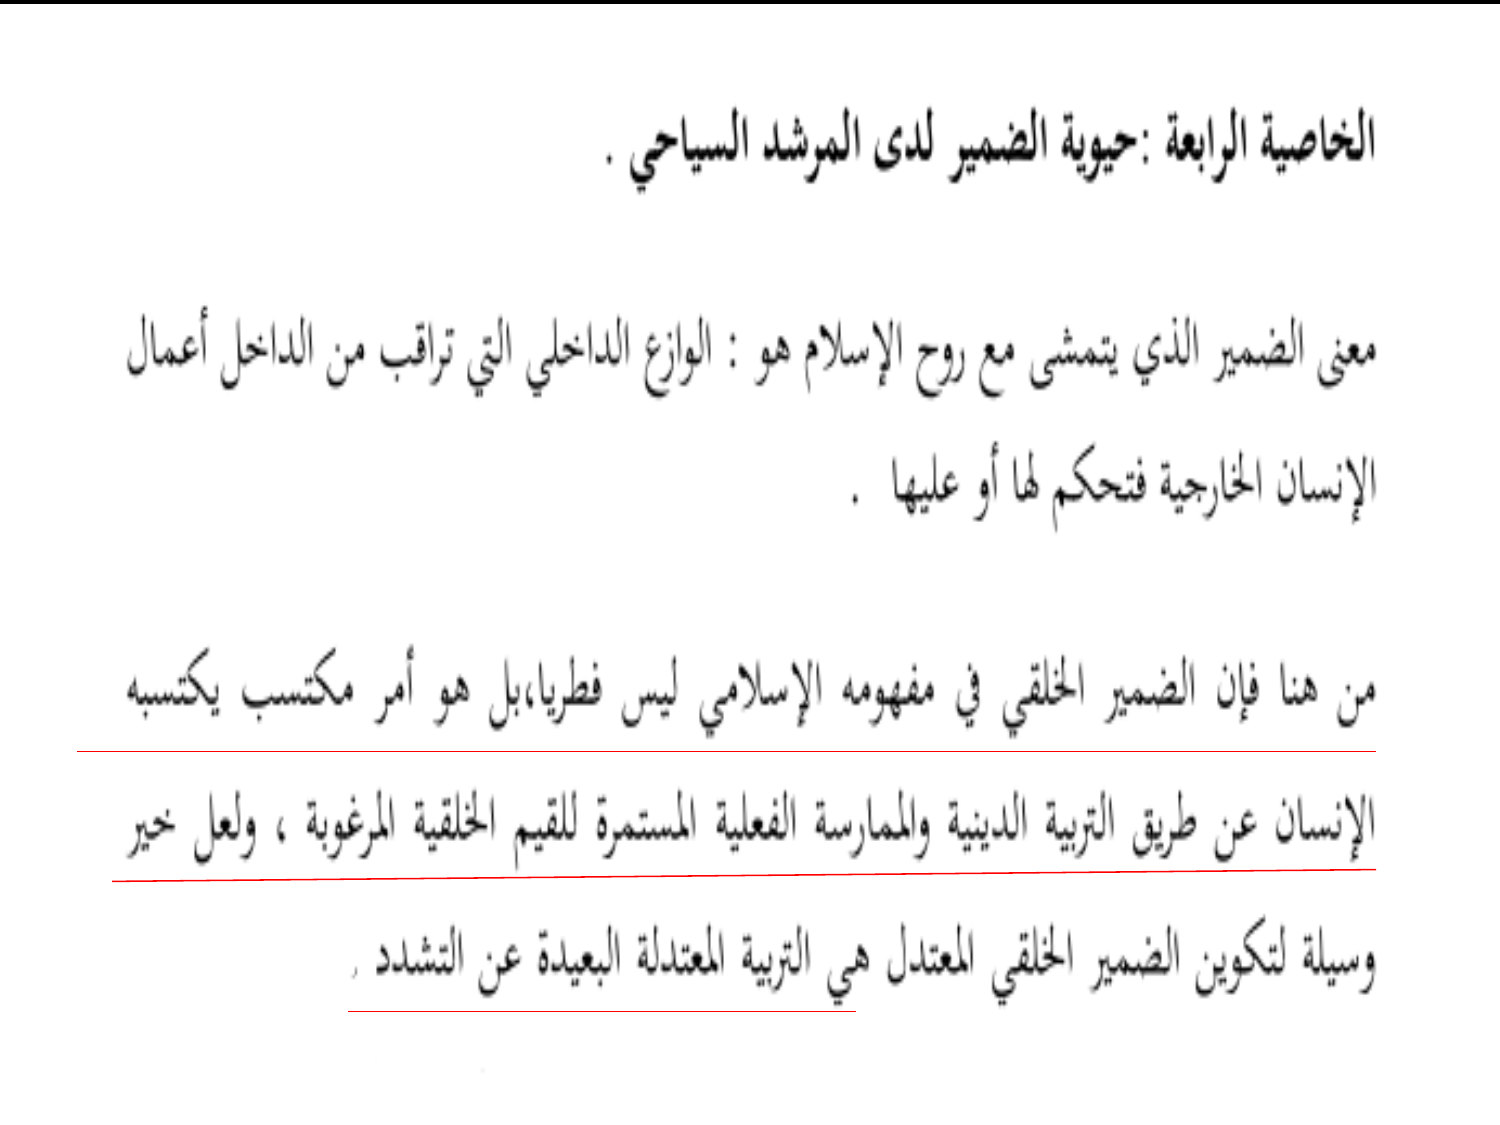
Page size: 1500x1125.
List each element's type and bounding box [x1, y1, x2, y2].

text_box [111, 869, 1377, 882]
list [0, 4, 1500, 1125]
